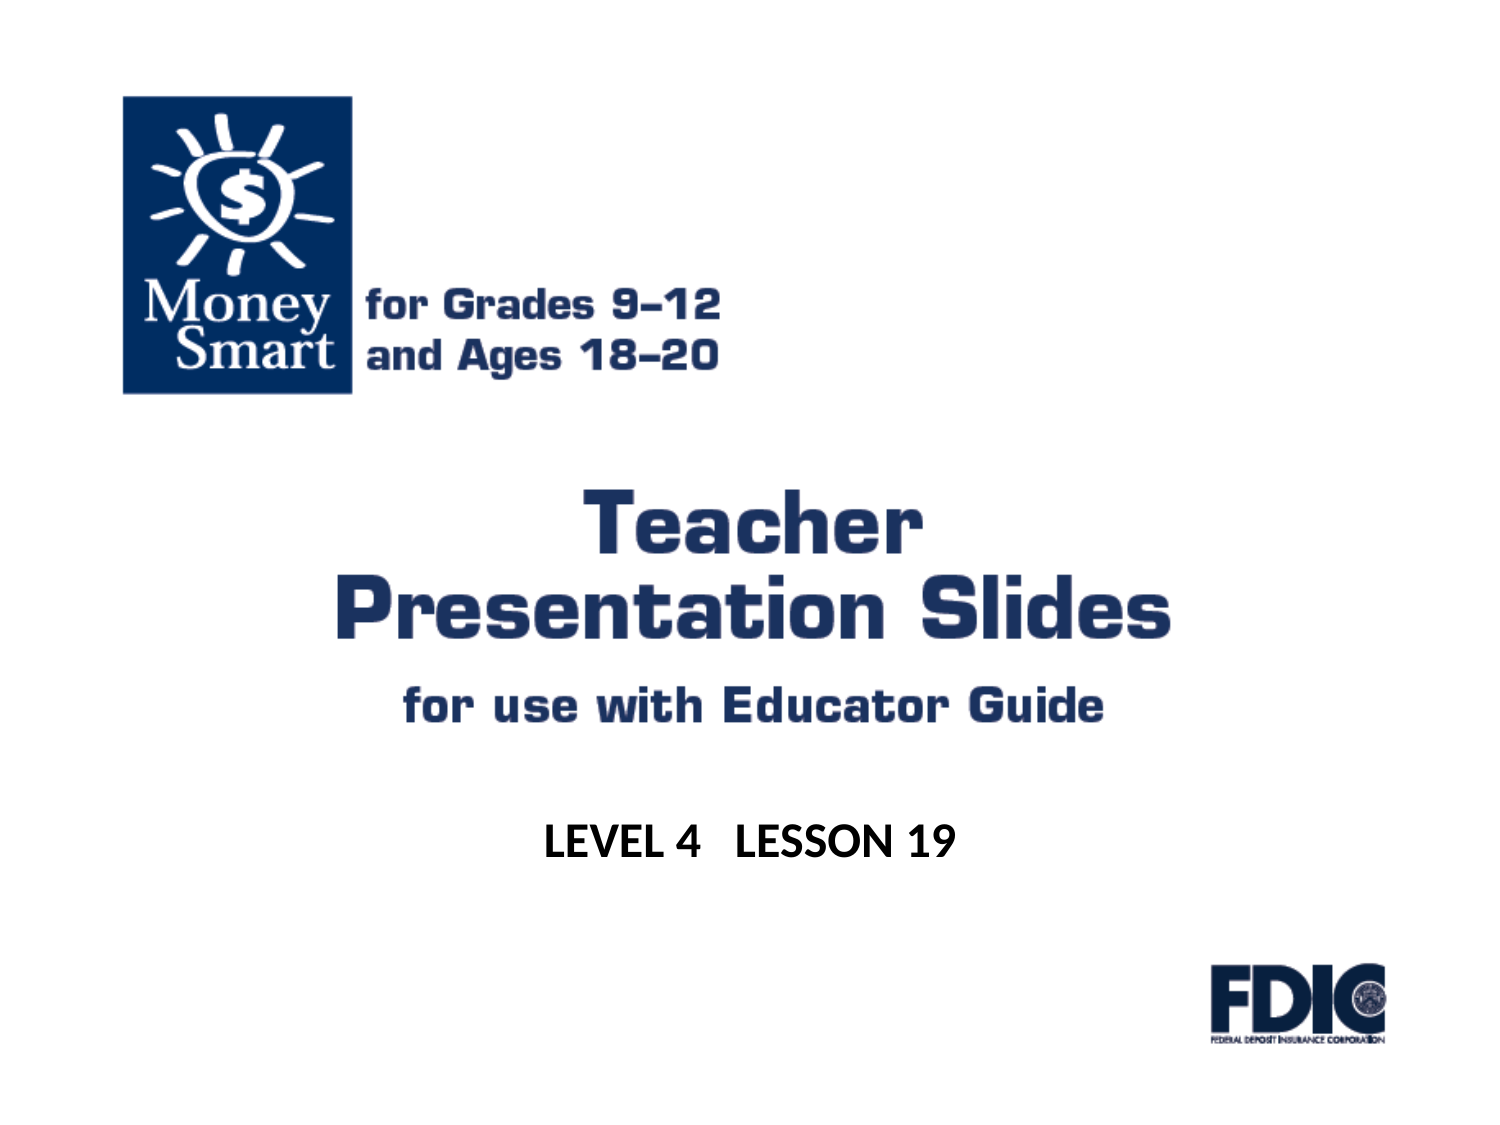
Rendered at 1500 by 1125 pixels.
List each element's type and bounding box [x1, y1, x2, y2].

picture [84, 49, 1413, 1076]
